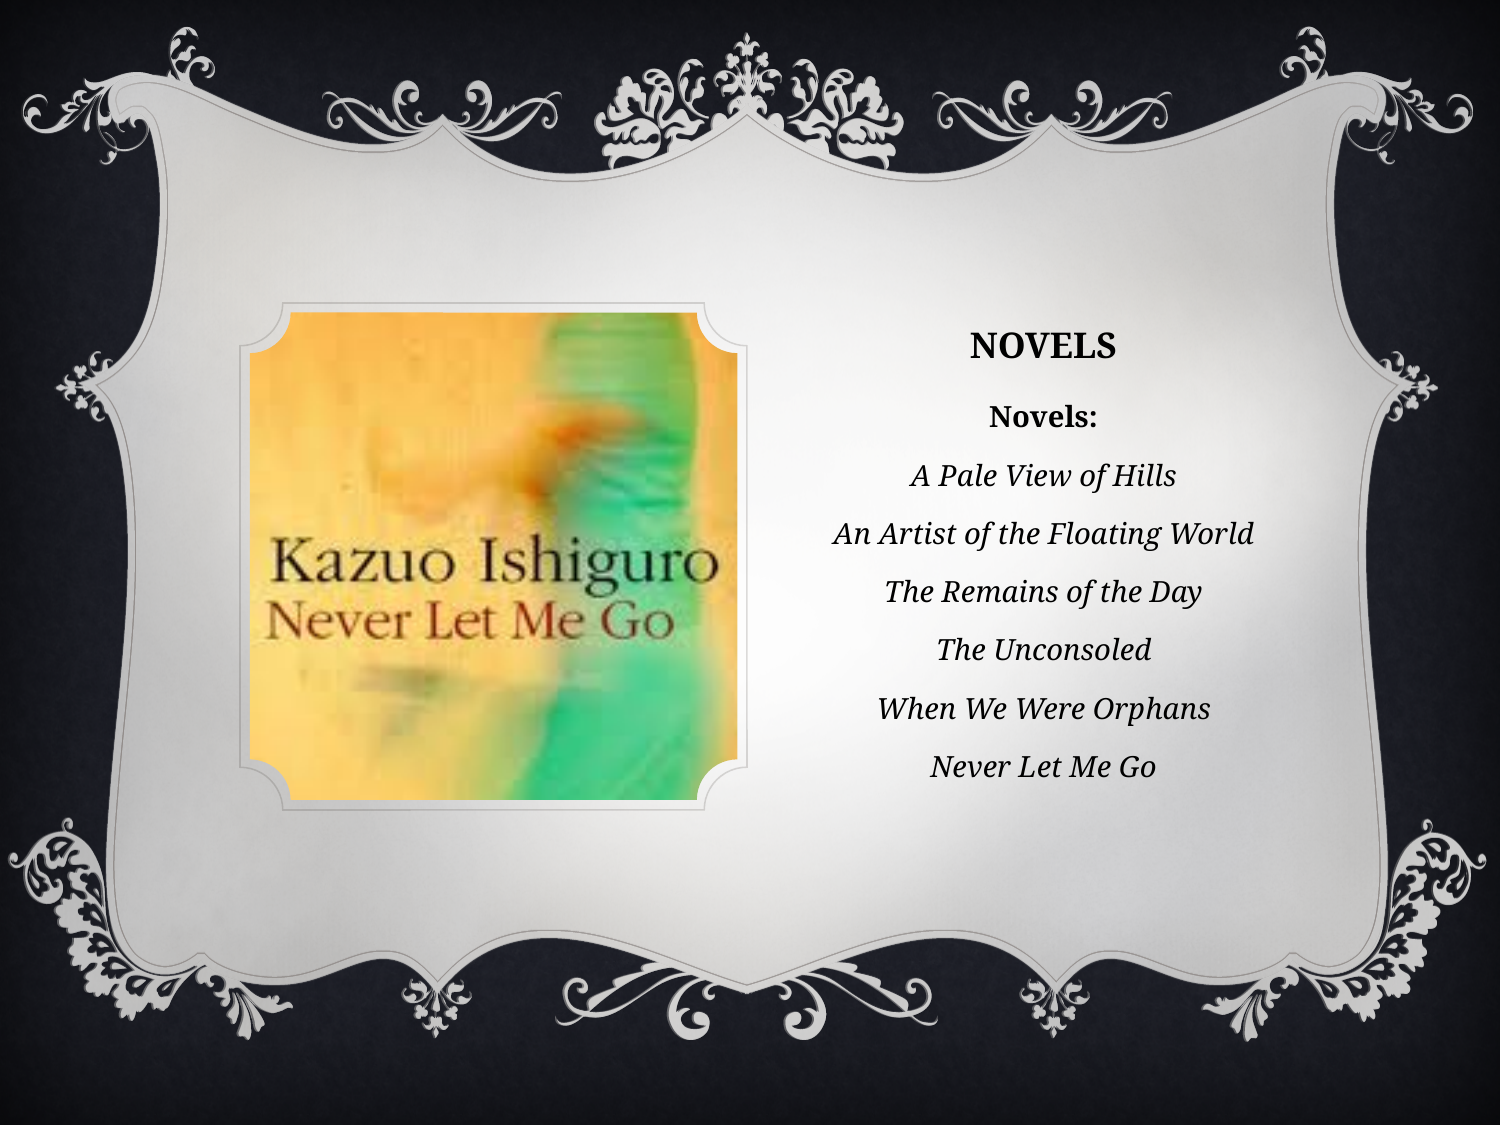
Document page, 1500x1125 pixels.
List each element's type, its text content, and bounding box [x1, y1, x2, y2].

picture [0, 0, 1500, 1125]
list Novels: A Pale View of Hills An Artist of the Floating World The Remains of the Day The Unconsoled When We Were Orphans Never Let Me Go [812, 373, 1275, 846]
title Novels [812, 275, 1275, 373]
